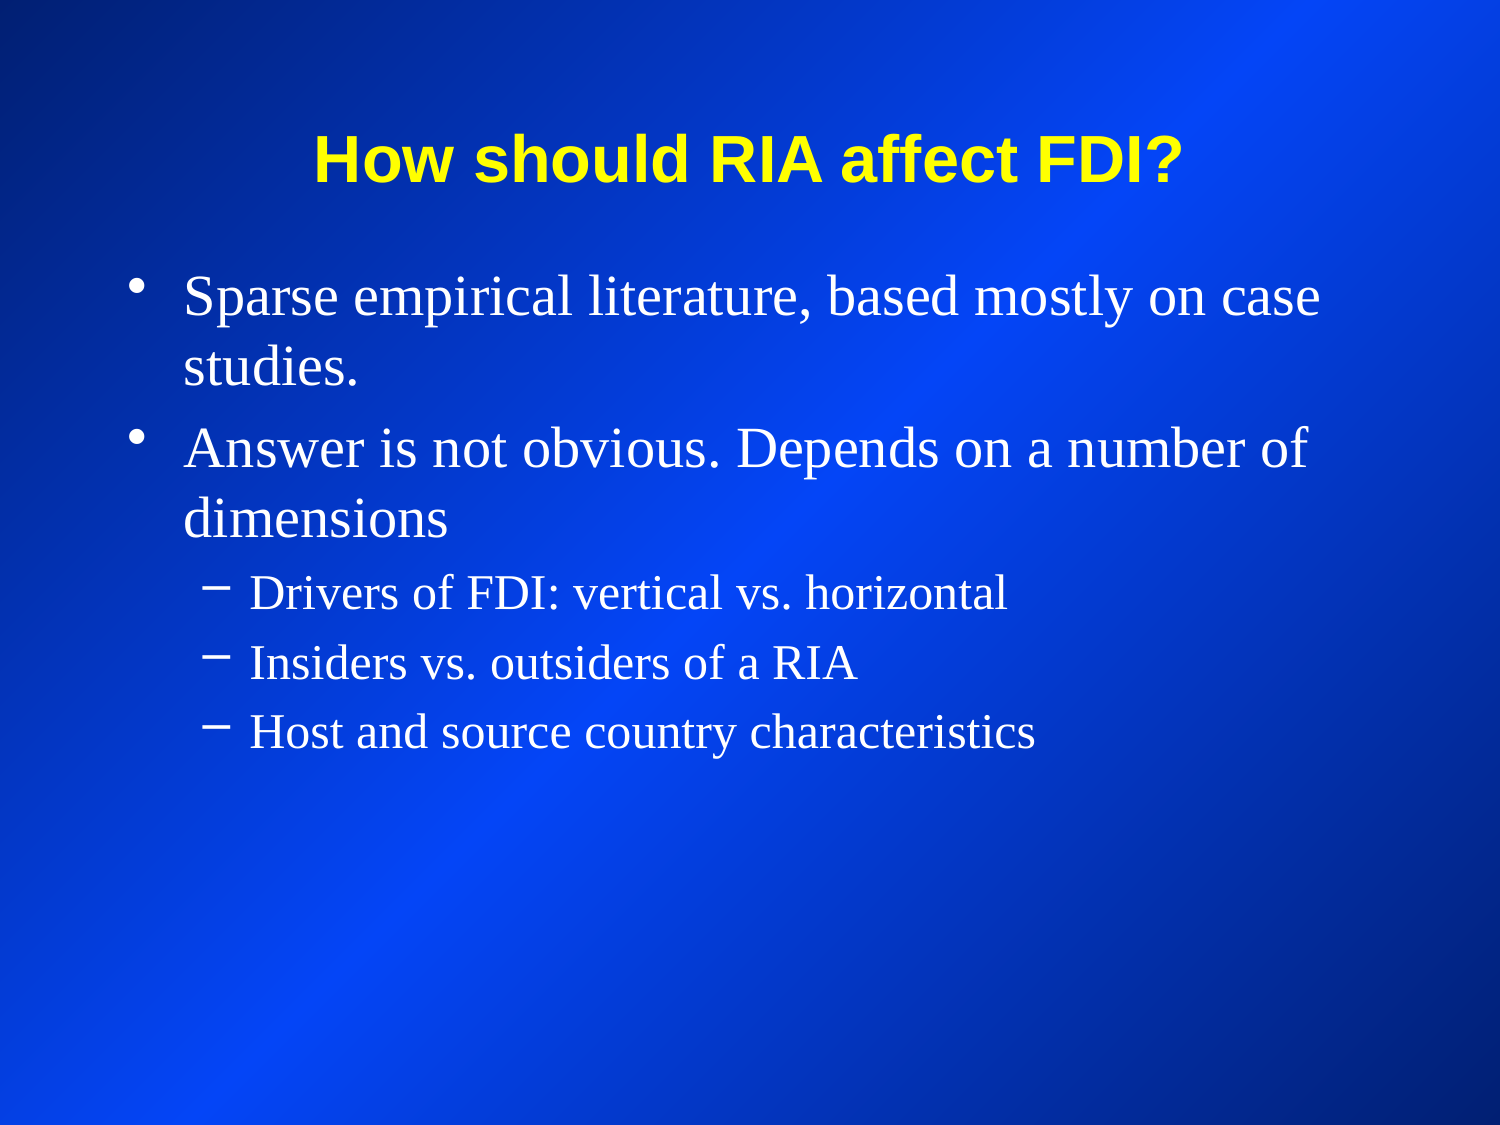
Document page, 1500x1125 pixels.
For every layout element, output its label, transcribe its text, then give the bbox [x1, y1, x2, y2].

list Sparse empirical literature, based mostly on case studies. Answer is not obvious. Depends on a number of dimensions Drivers of FDI: vertical vs. horizontal Insiders vs. outsiders of a RIA Host and source country characteristics [112, 249, 1388, 988]
title How should RIA affect FDI? [112, 74, 1388, 238]
